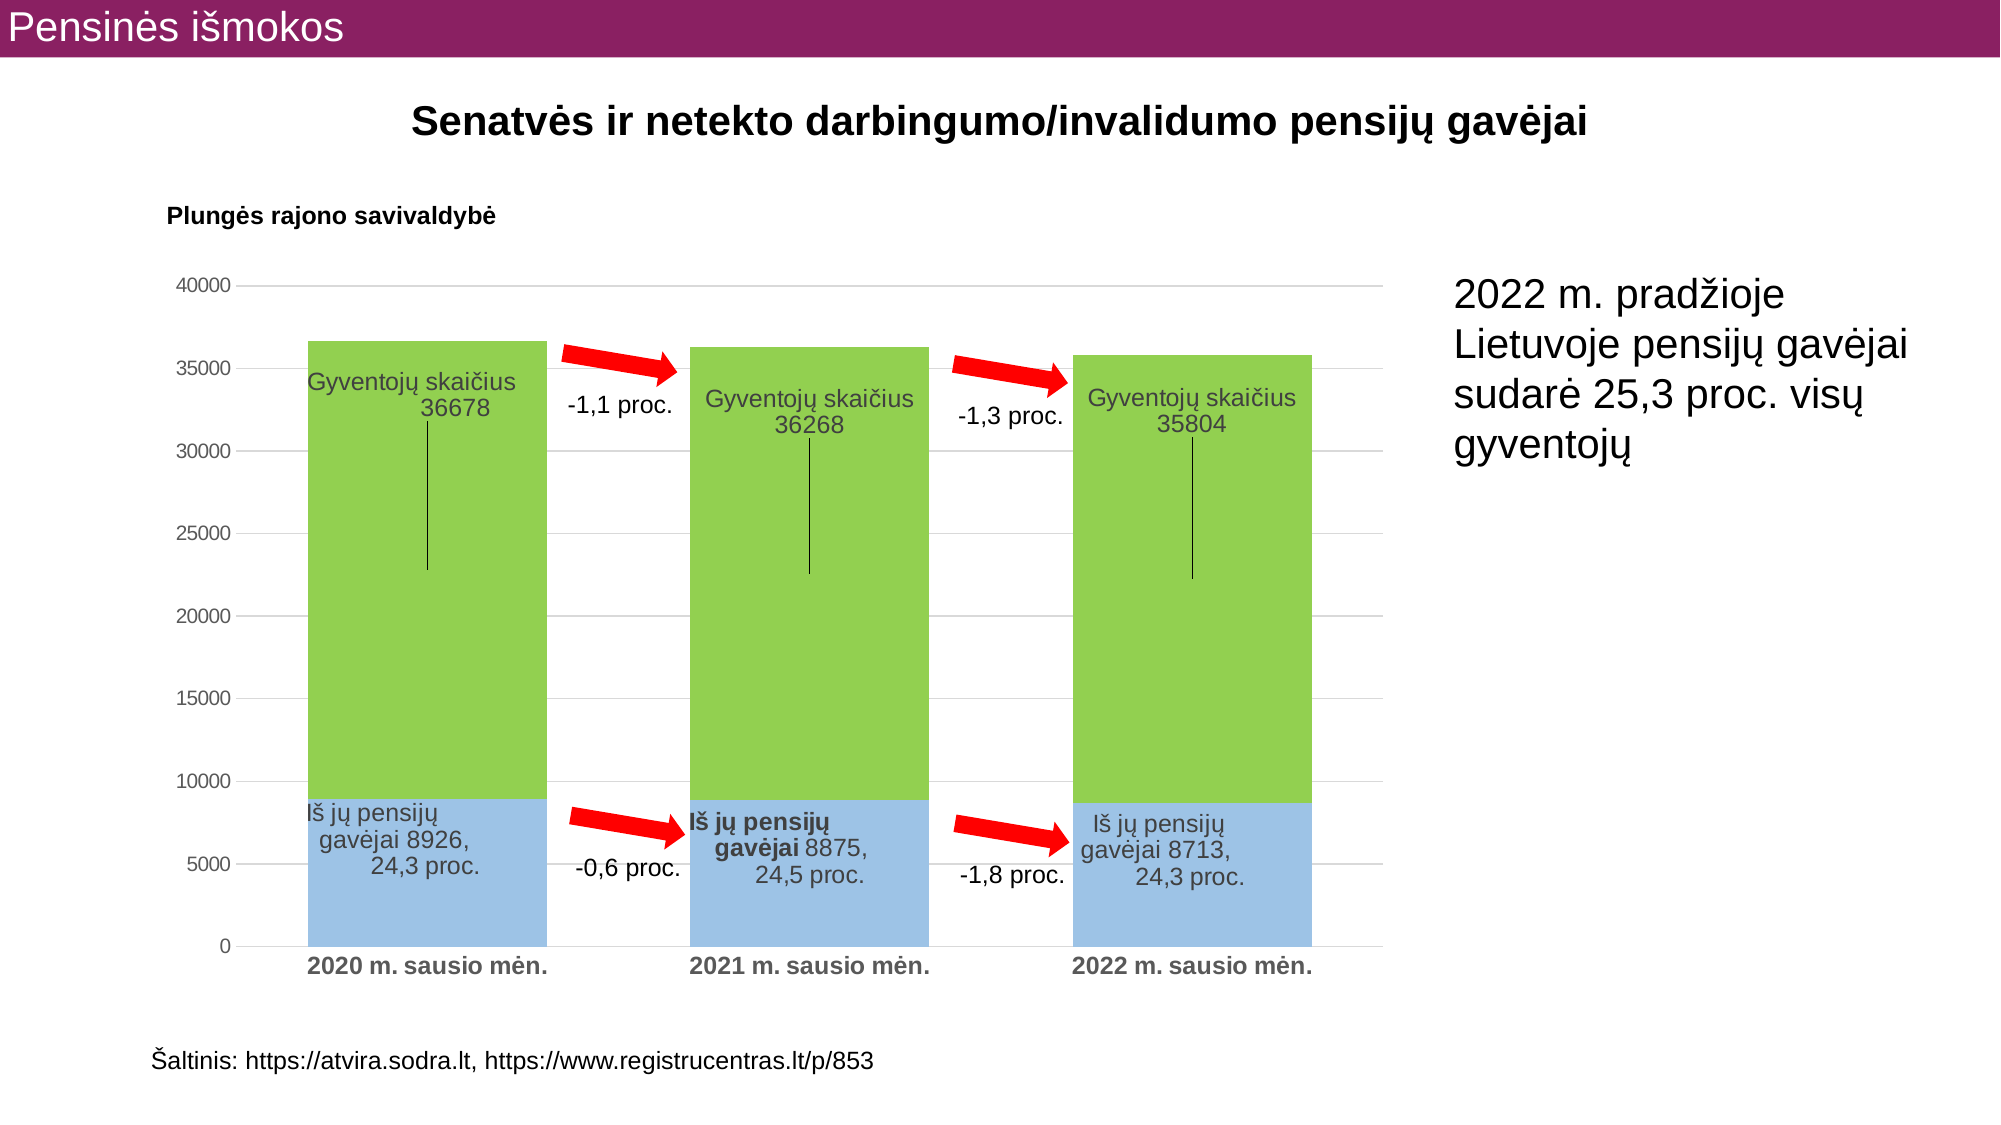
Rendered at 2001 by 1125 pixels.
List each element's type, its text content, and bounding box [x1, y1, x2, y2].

text_box Pensinės išmokos [0, 0, 2000, 58]
text_box Plungės rajono savivaldybė [151, 192, 513, 238]
text_box Šaltinis: https://atvira.sodra.lt, https://www.registrucentras.lt/p/853 [136, 1037, 891, 1083]
text_box Senatvės ir netekto darbingumo/invalidumo pensijų gavėjai [396, 86, 1604, 151]
text_box 2022 m. pradžioje Lietuvoje pensijų gavėjai sudarė 25,3 proc. visų gyventojų [1438, 259, 1925, 475]
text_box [150, 259, 1409, 994]
